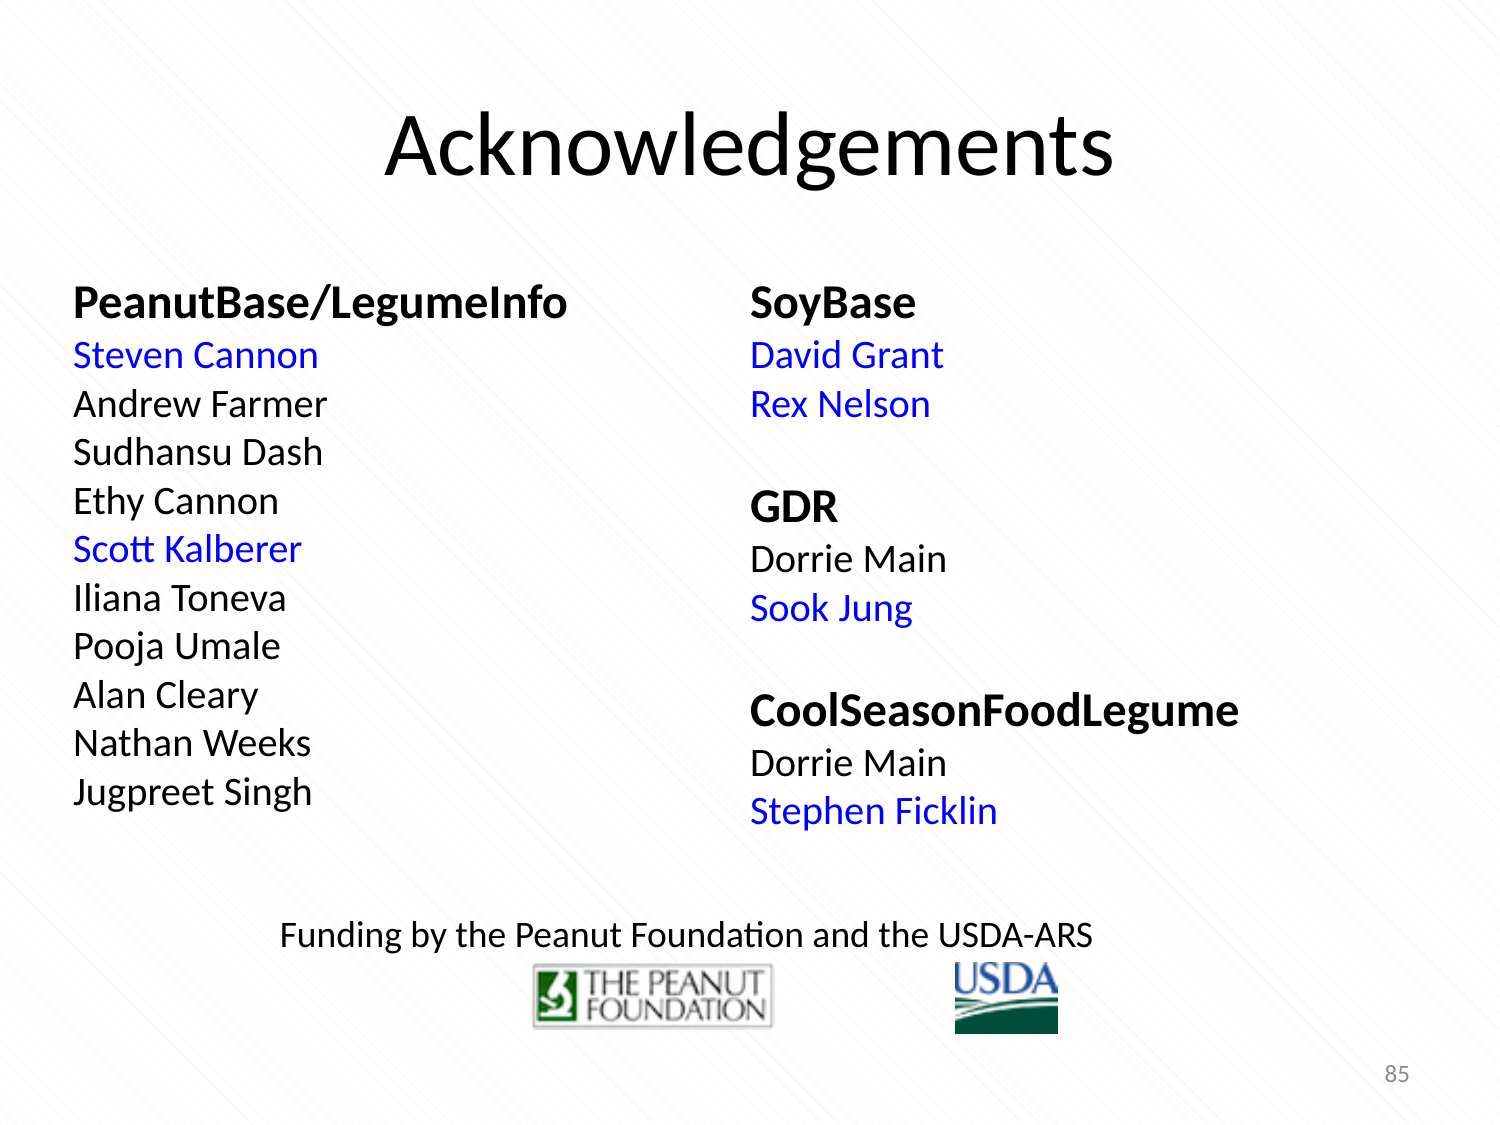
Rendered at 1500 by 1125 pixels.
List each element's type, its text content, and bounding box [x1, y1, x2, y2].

title Acknowledgements [75, 45, 1425, 233]
text_box Funding by the Peanut Foundation and the USDA-ARS [264, 902, 1110, 963]
list PeanutBase/LegumeInfo Steven Cannon Andrew Farmer Sudhansu Dash Ethy Cannon Scott Kalberer Iliana Toneva Pooja Umale Alan Cleary Nathan Weeks Jugpreet Singh SoyBase David Grant Rex Nelson GDR Dorrie Main Sook Jung CoolSeasonFoodLegume Dorrie Main Stephen Ficklin [0, 262, 1500, 871]
slide_number 85 [1074, 1042, 1425, 1103]
picture [530, 962, 776, 1030]
picture [955, 962, 1058, 1035]
